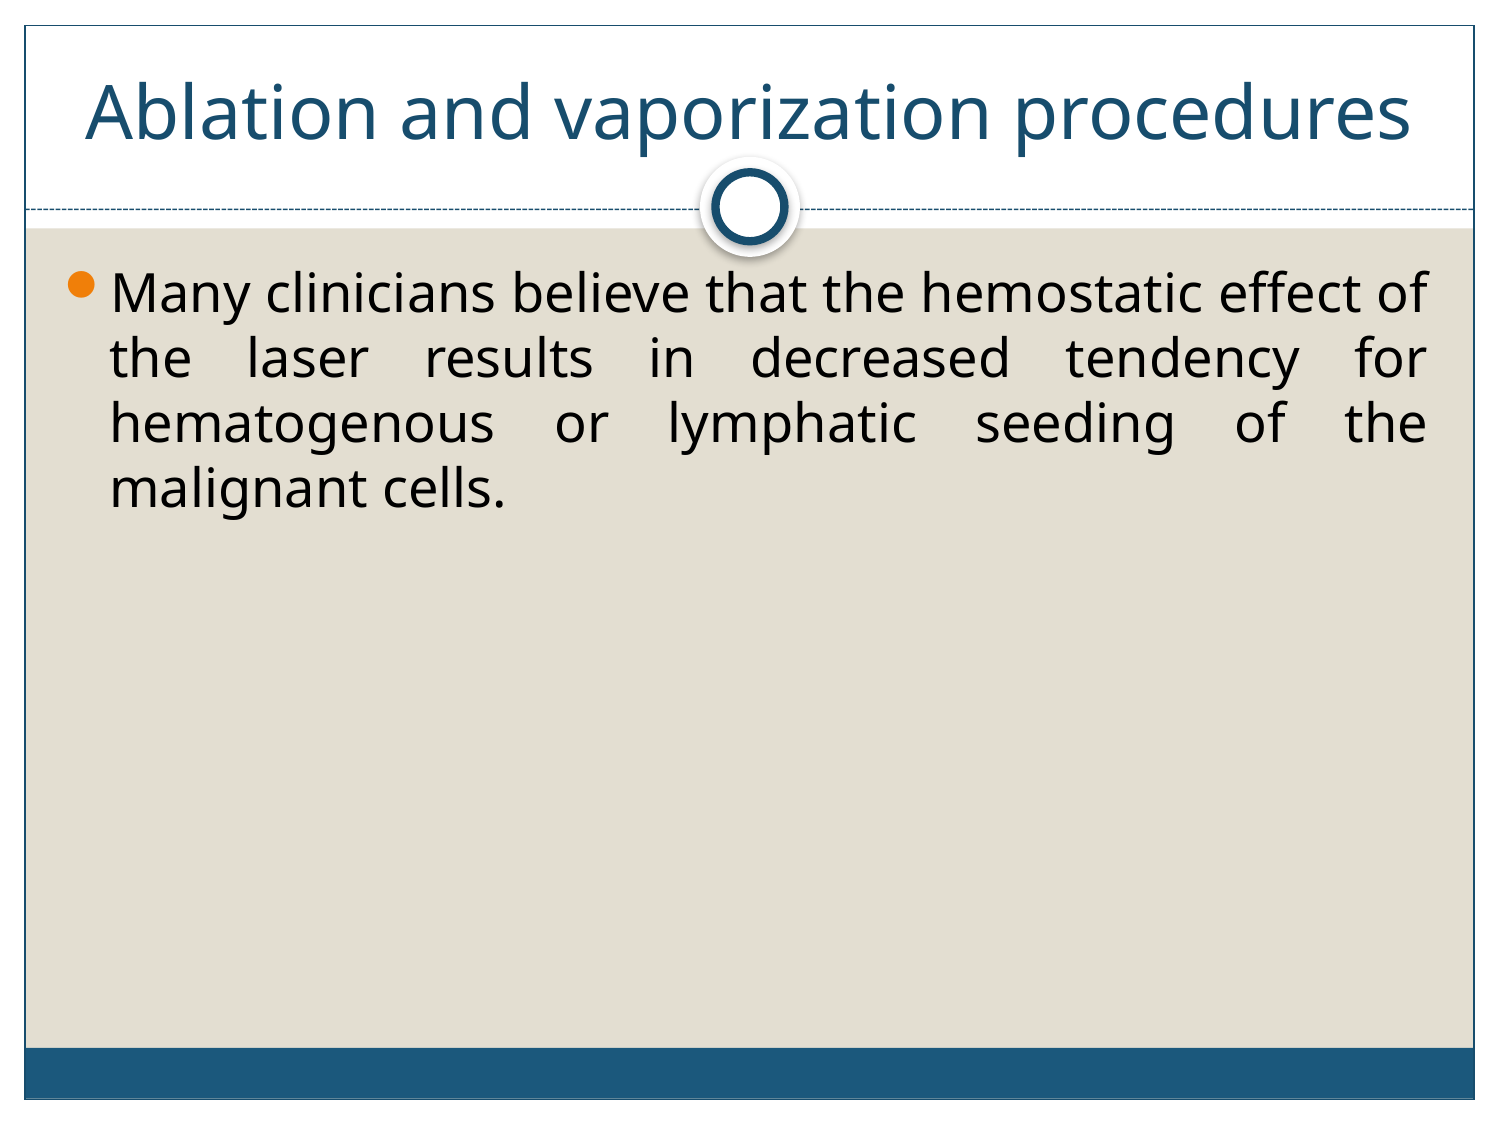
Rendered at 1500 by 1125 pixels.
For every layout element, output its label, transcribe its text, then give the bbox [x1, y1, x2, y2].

list Many clinicians believe that the hemostatic effect of the laser results in decreased tendency for hematogenous or lymphatic seeding of the malignant cells. [49, 250, 1445, 1001]
title Ablation and vaporization procedures [49, 37, 1450, 162]
